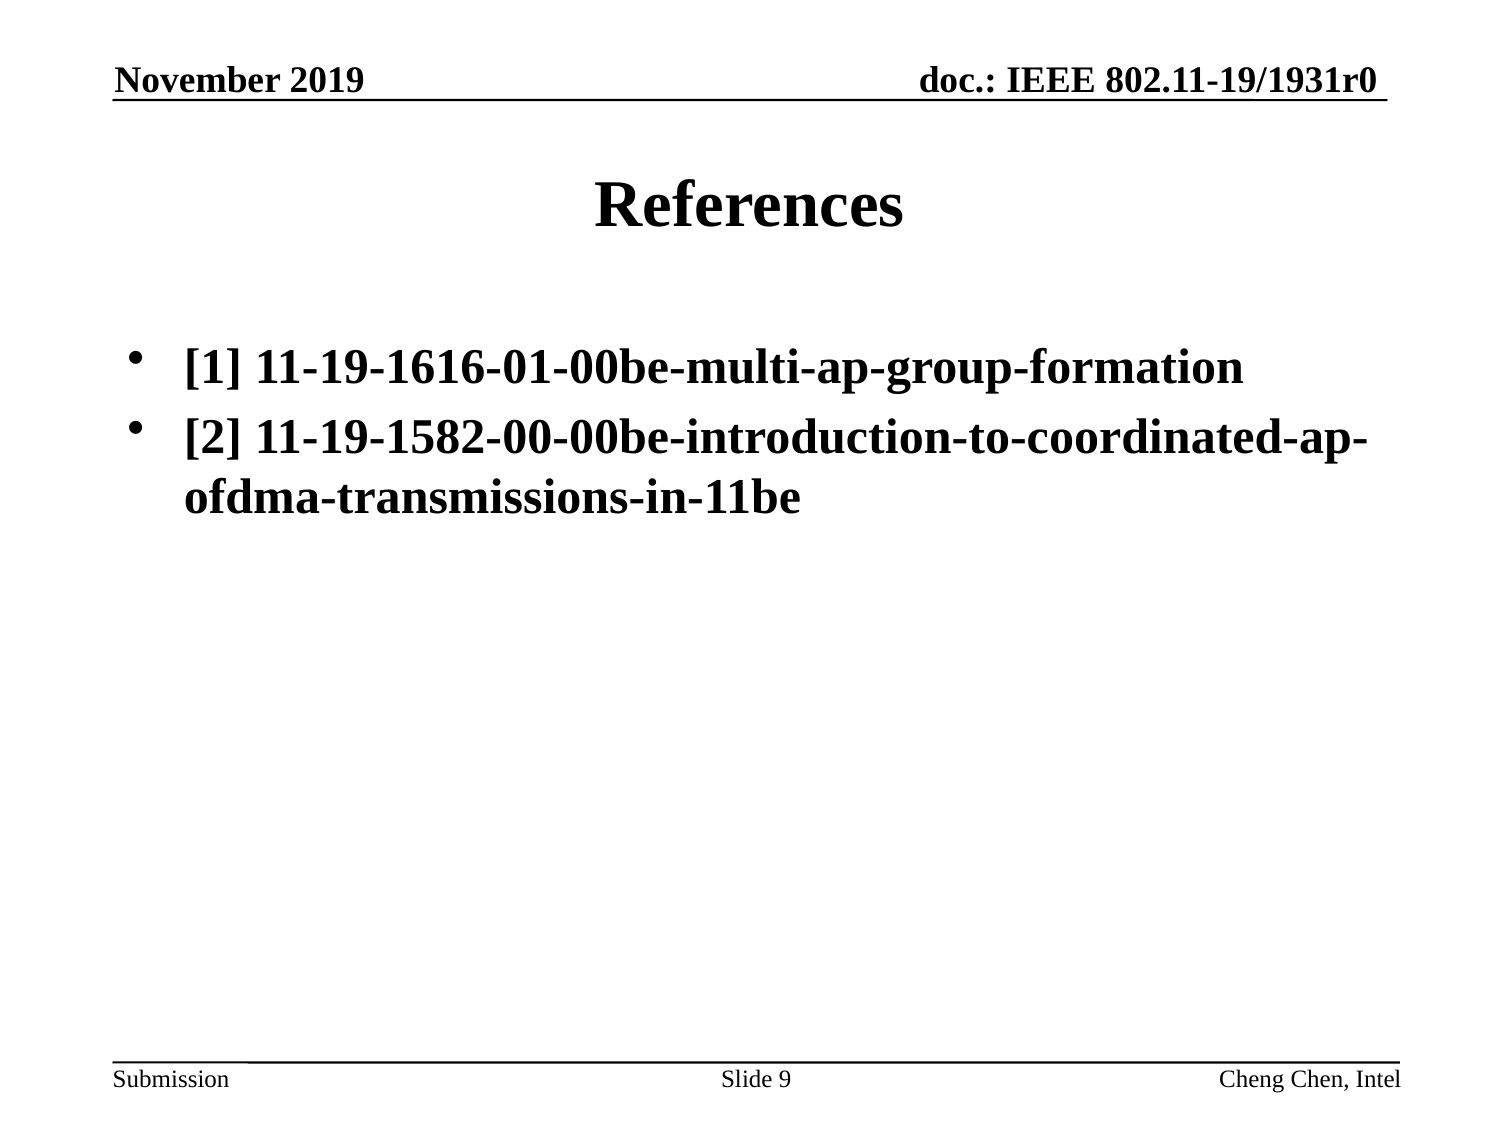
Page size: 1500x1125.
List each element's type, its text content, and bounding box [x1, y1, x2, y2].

footer Cheng Chen, Intel [1186, 1061, 1402, 1093]
title References [112, 112, 1388, 288]
list [1] 11-19-1616-01-00be-multi-ap-group-formation [2] 11-19-1582-00-00be-introduction-to-coordinated-ap-ofdma-transmissions-in-11be [112, 326, 1388, 1002]
slide_number Slide 9 [712, 1061, 800, 1093]
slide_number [114, 54, 368, 101]
